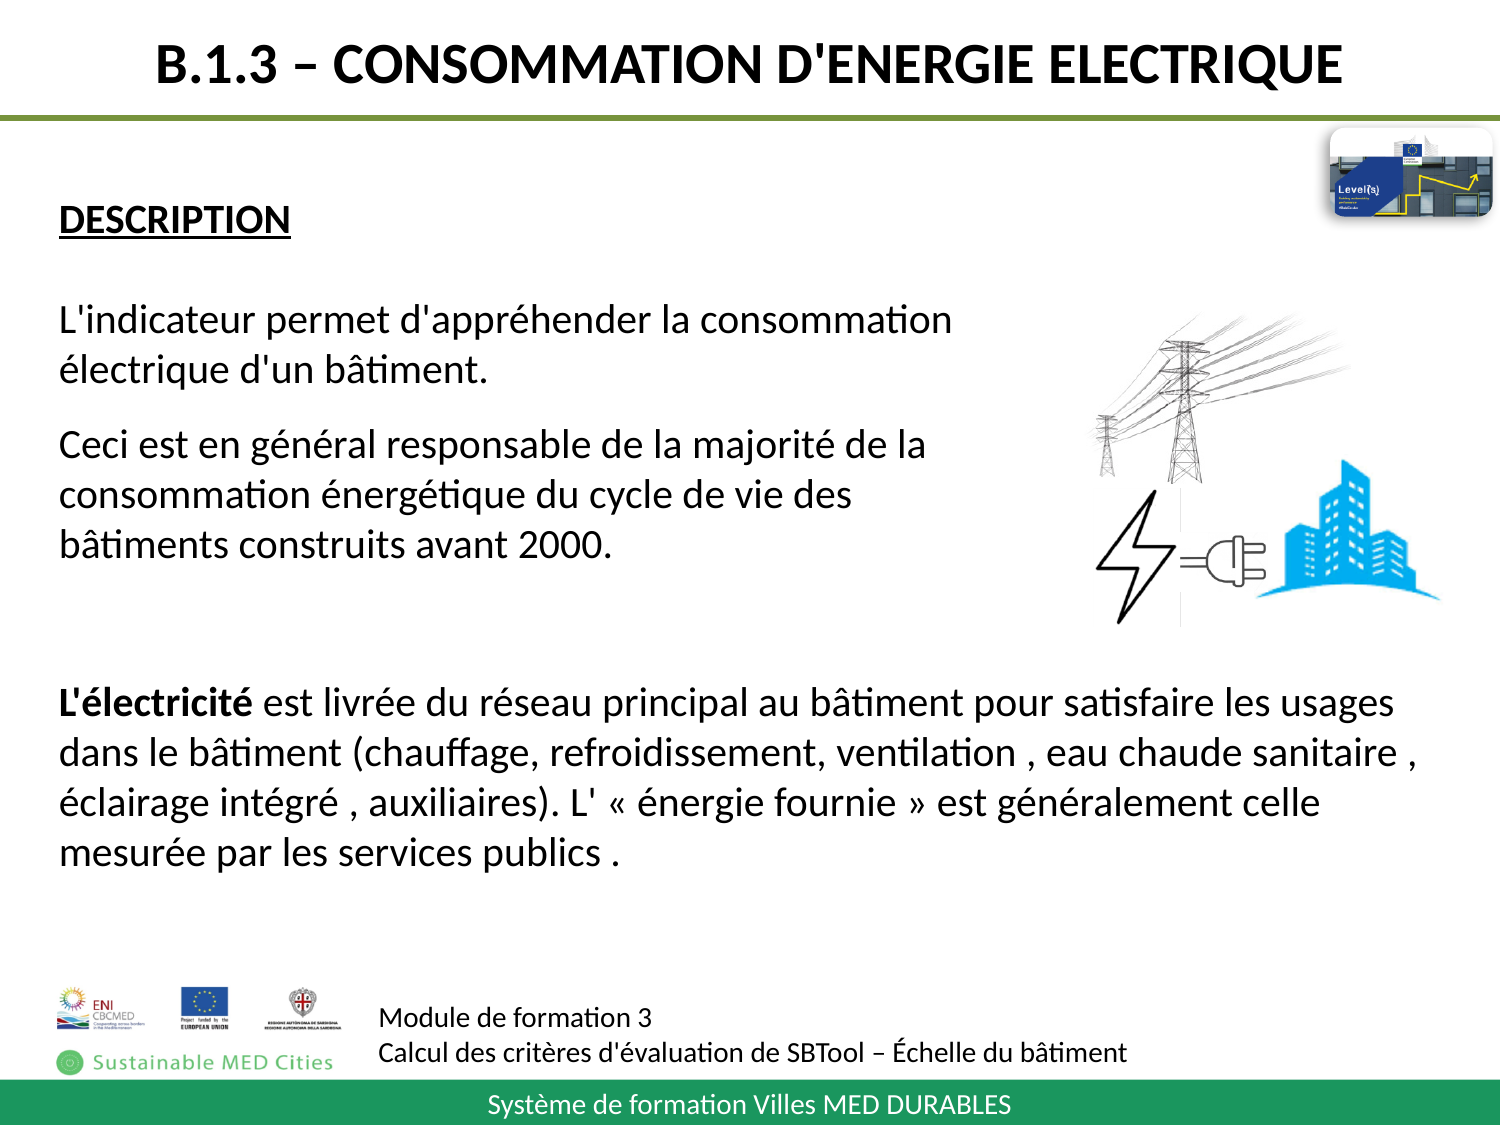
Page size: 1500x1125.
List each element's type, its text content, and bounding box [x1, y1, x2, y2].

text_box L'électricité est livrée du réseau principal au bâtiment pour satisfaire les usages dans le bâtiment (chauffage, refroidissement, ventilation , eau chaude sanitaire , éclairage intégré , auxiliaires). L' « énergie fournie » est généralement celle mesurée par les services publics . [43, 667, 1493, 883]
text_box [0, 972, 1500, 1125]
title B.1.3 – CONSOMMATION D'ENERGIE ELECTRIQUE [0, 0, 1500, 121]
list DESCRIPTION L'indicateur permet d'appréhender la consommation électrique d'un bâtiment. Ceci est en général responsable de la majorité de la consommation énergétique du cycle de vie des bâtiments construits avant 2000. [43, 184, 991, 667]
picture [1329, 127, 1493, 217]
picture [1082, 306, 1447, 628]
